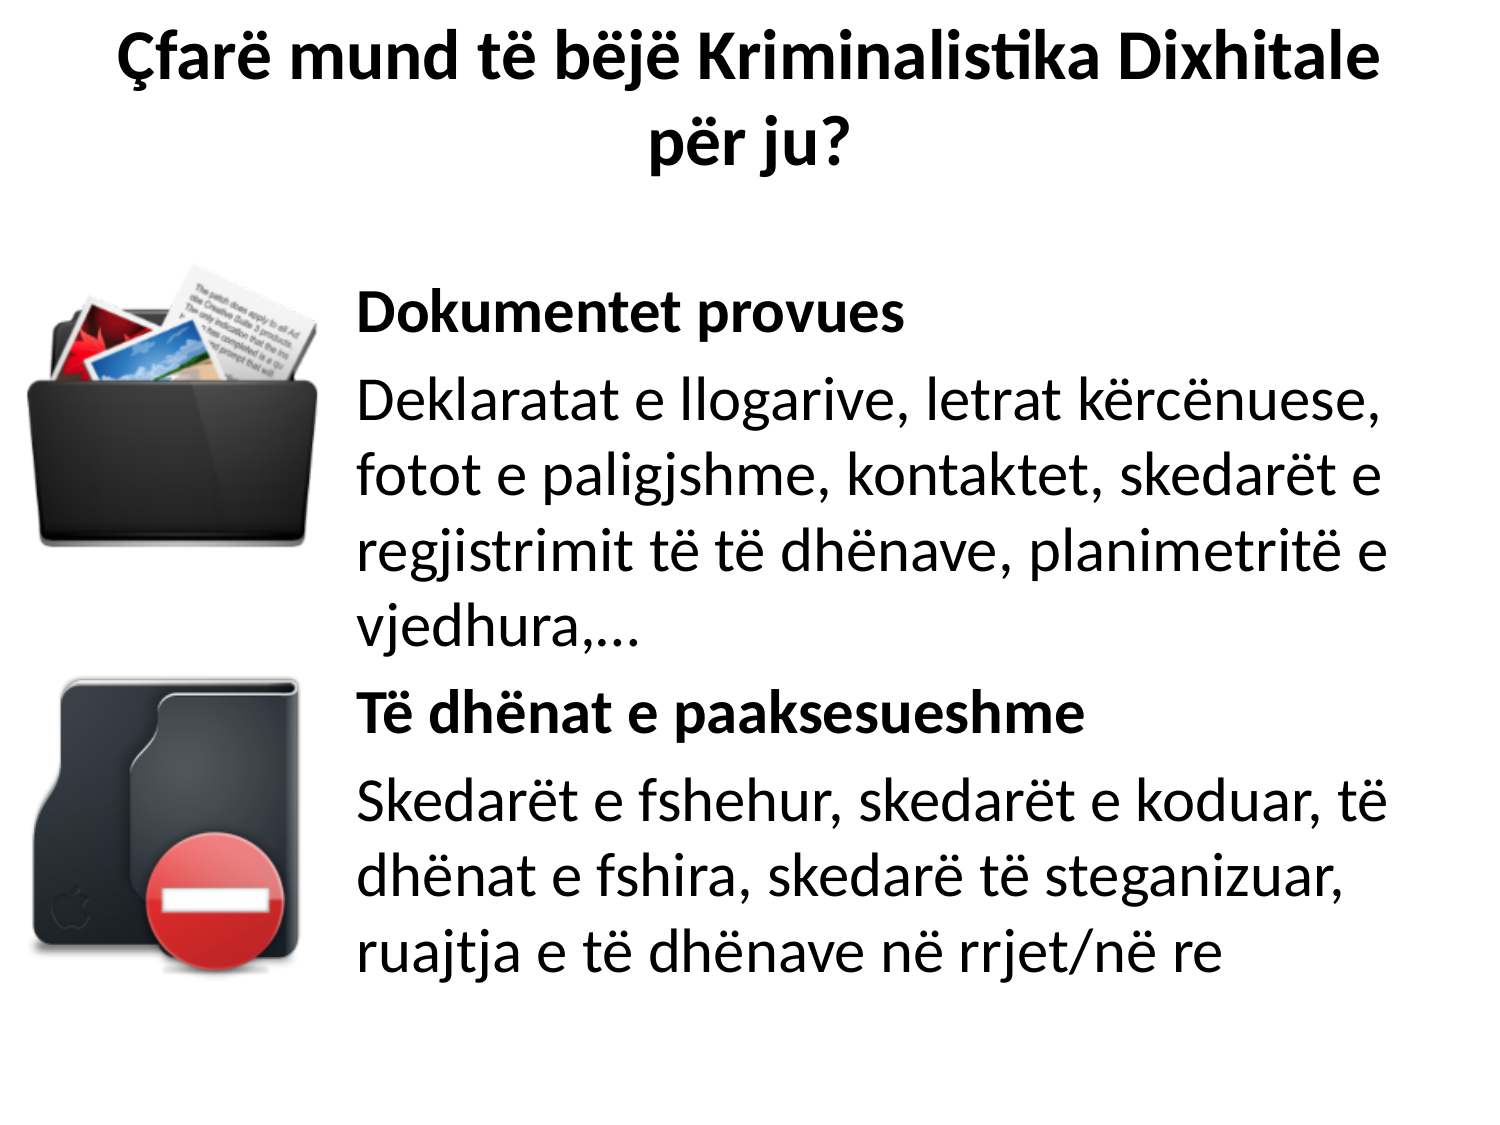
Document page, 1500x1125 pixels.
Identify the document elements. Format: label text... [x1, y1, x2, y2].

picture [0, 654, 326, 981]
picture [22, 255, 323, 555]
list Dokumentet provues Deklaratat e llogarive, letrat kërcënuese, fotot e paligjshme, kontaktet, skedarët e regjistrimit të të dhënave, planimetritë e vjedhura,… Të dhënat e paaksesueshme Skedarët e fshehur, skedarët e koduar, të dhënat e fshira, skedarë të steganizuar, ruajtja e të dhënave në rrjet/në re [341, 262, 1427, 1005]
title Çfarë mund të bëjë Kriminalistika Dixhitale për ju? [75, 0, 1425, 188]
